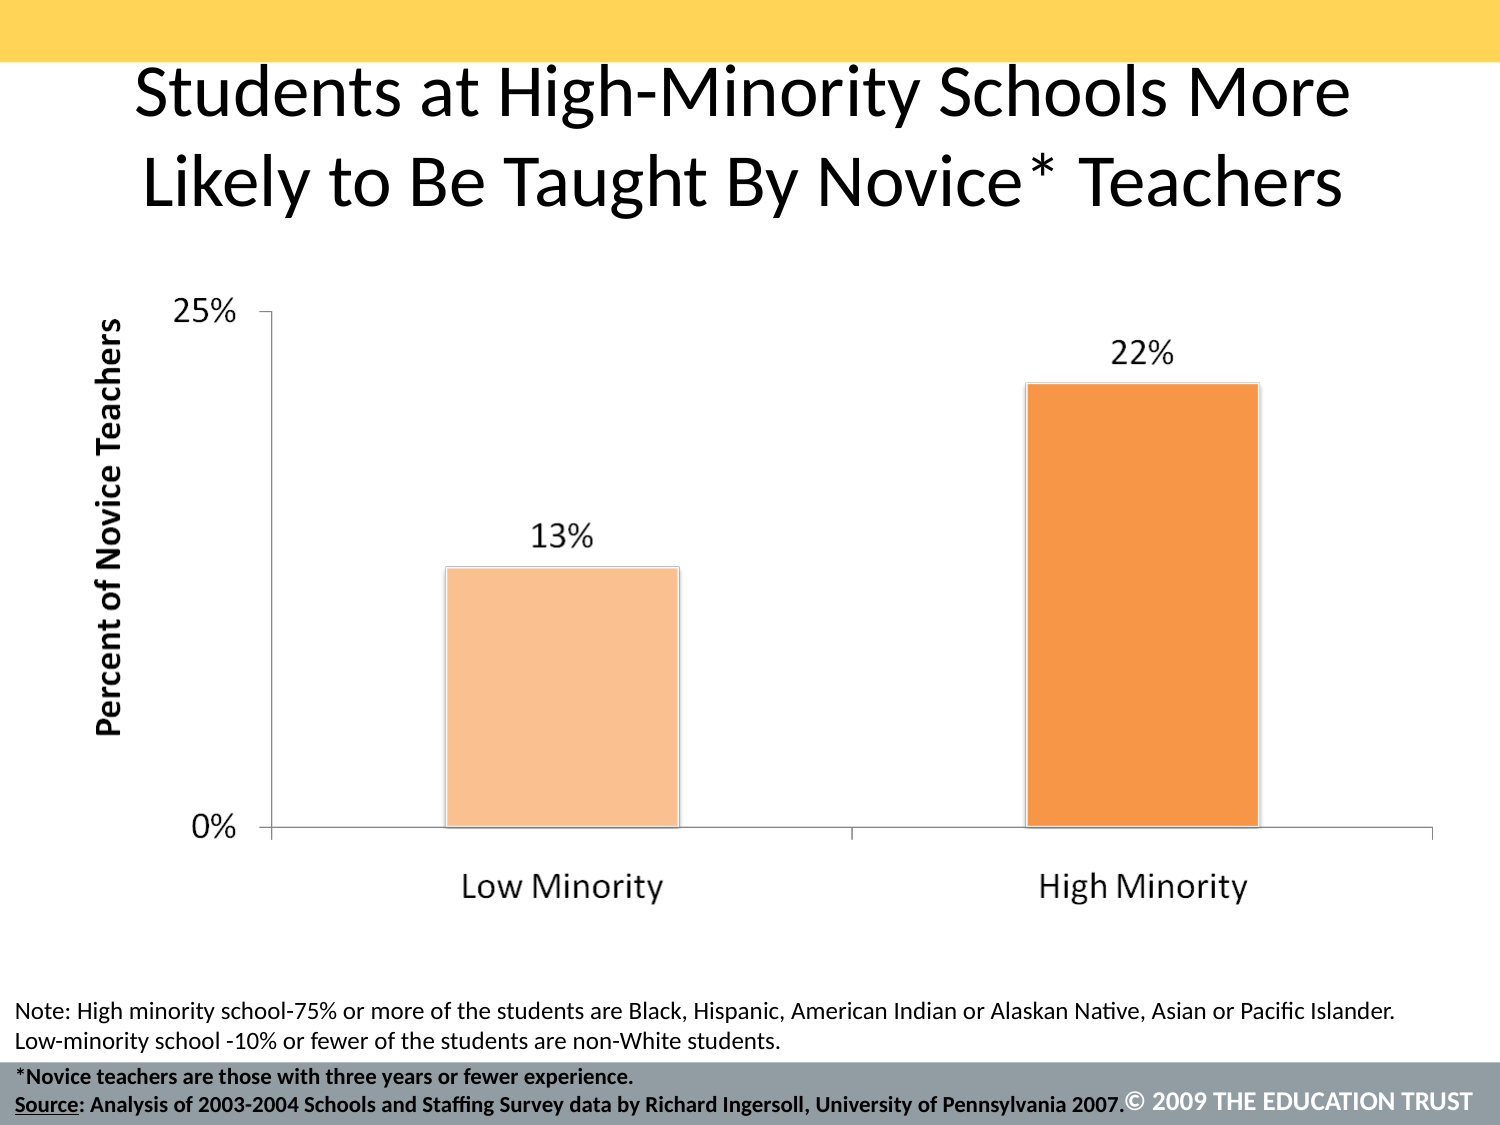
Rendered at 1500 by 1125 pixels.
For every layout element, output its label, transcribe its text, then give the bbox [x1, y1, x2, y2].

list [62, 262, 1451, 938]
text_box Note: High minority school-75% or more of the students are Black, Hispanic, American Indian or Alaskan Native, Asian or Pacific Islander. Low-minority school -10% or fewer of the students are non-White students. [0, 987, 1450, 1063]
text_box *Novice teachers are those with three years or fewer experience. Source: Analysis of 2003-2004 Schools and Staffing Survey data by Richard Ingersoll, University of Pennsylvania 2007. [0, 1063, 1438, 1124]
title Students at High-Minority Schools More Likely to Be Taught By Novice* Teachers [37, 37, 1451, 226]
